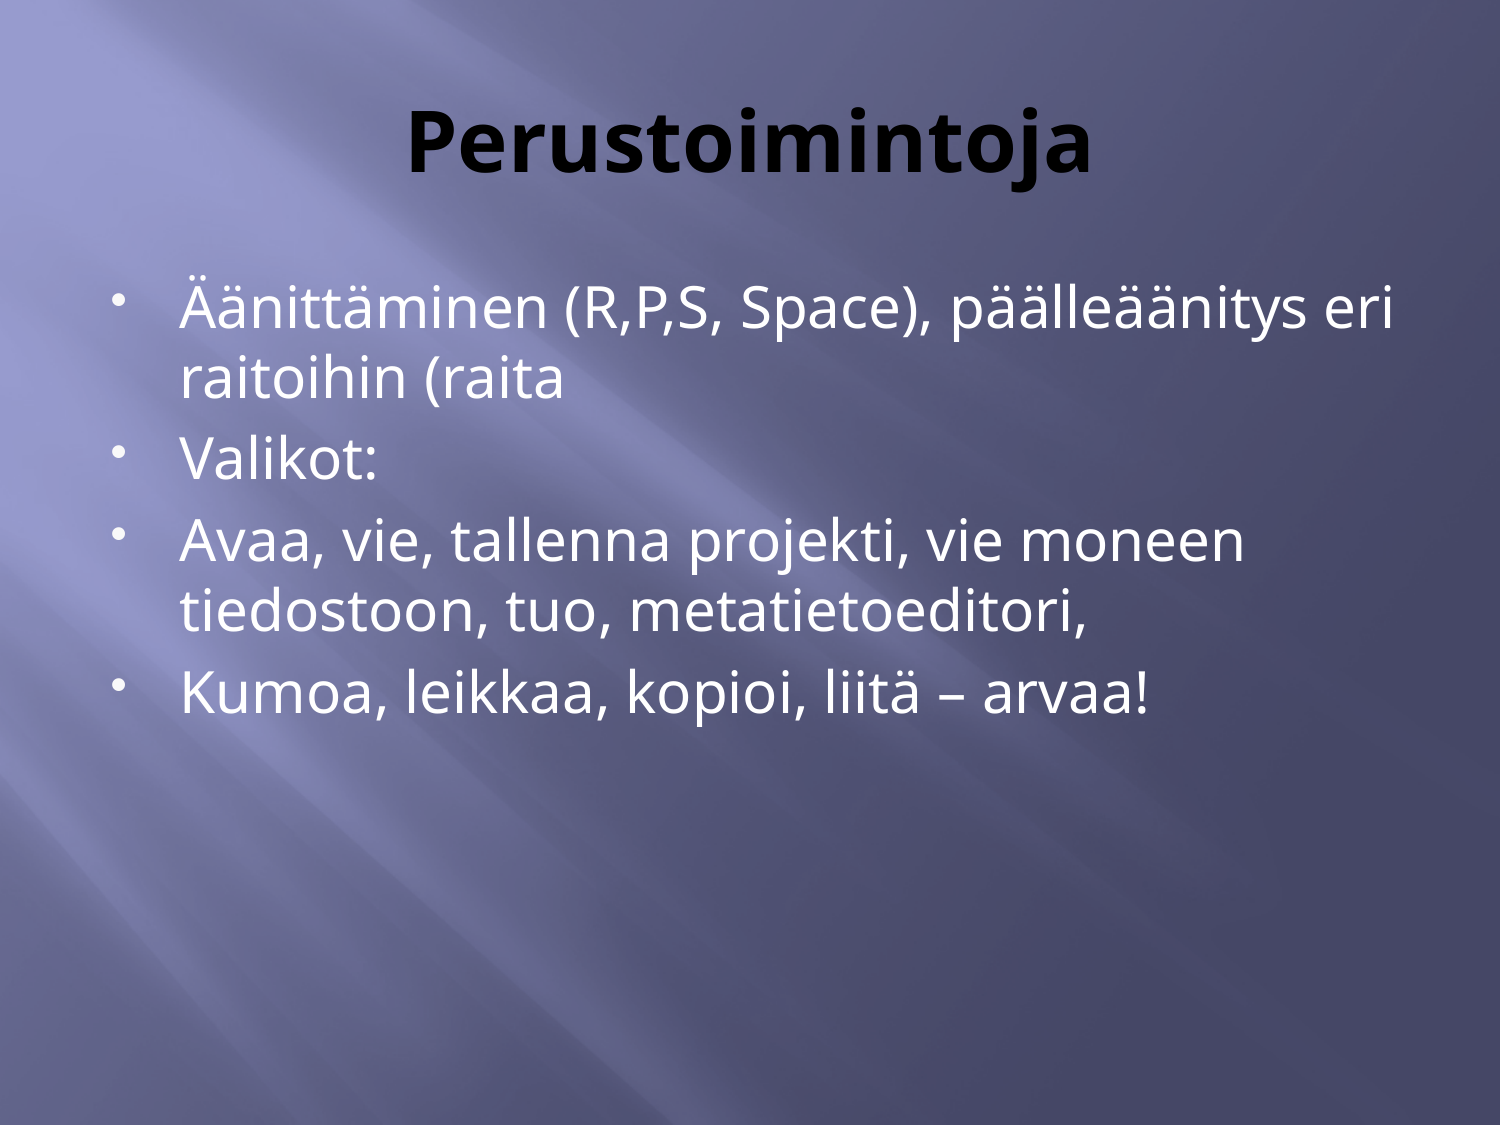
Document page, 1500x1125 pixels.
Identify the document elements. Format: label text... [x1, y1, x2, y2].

title Perustoimintoja [75, 45, 1425, 233]
list Äänittäminen (R,P,S, Space), päälleäänitys eri raitoihin (raita Valikot: Avaa, vie, tallenna projekti, vie moneen tiedostoon, tuo, metatietoeditori, Kumoa, leikkaa, kopioi, liitä – arvaa! [75, 262, 1425, 1035]
